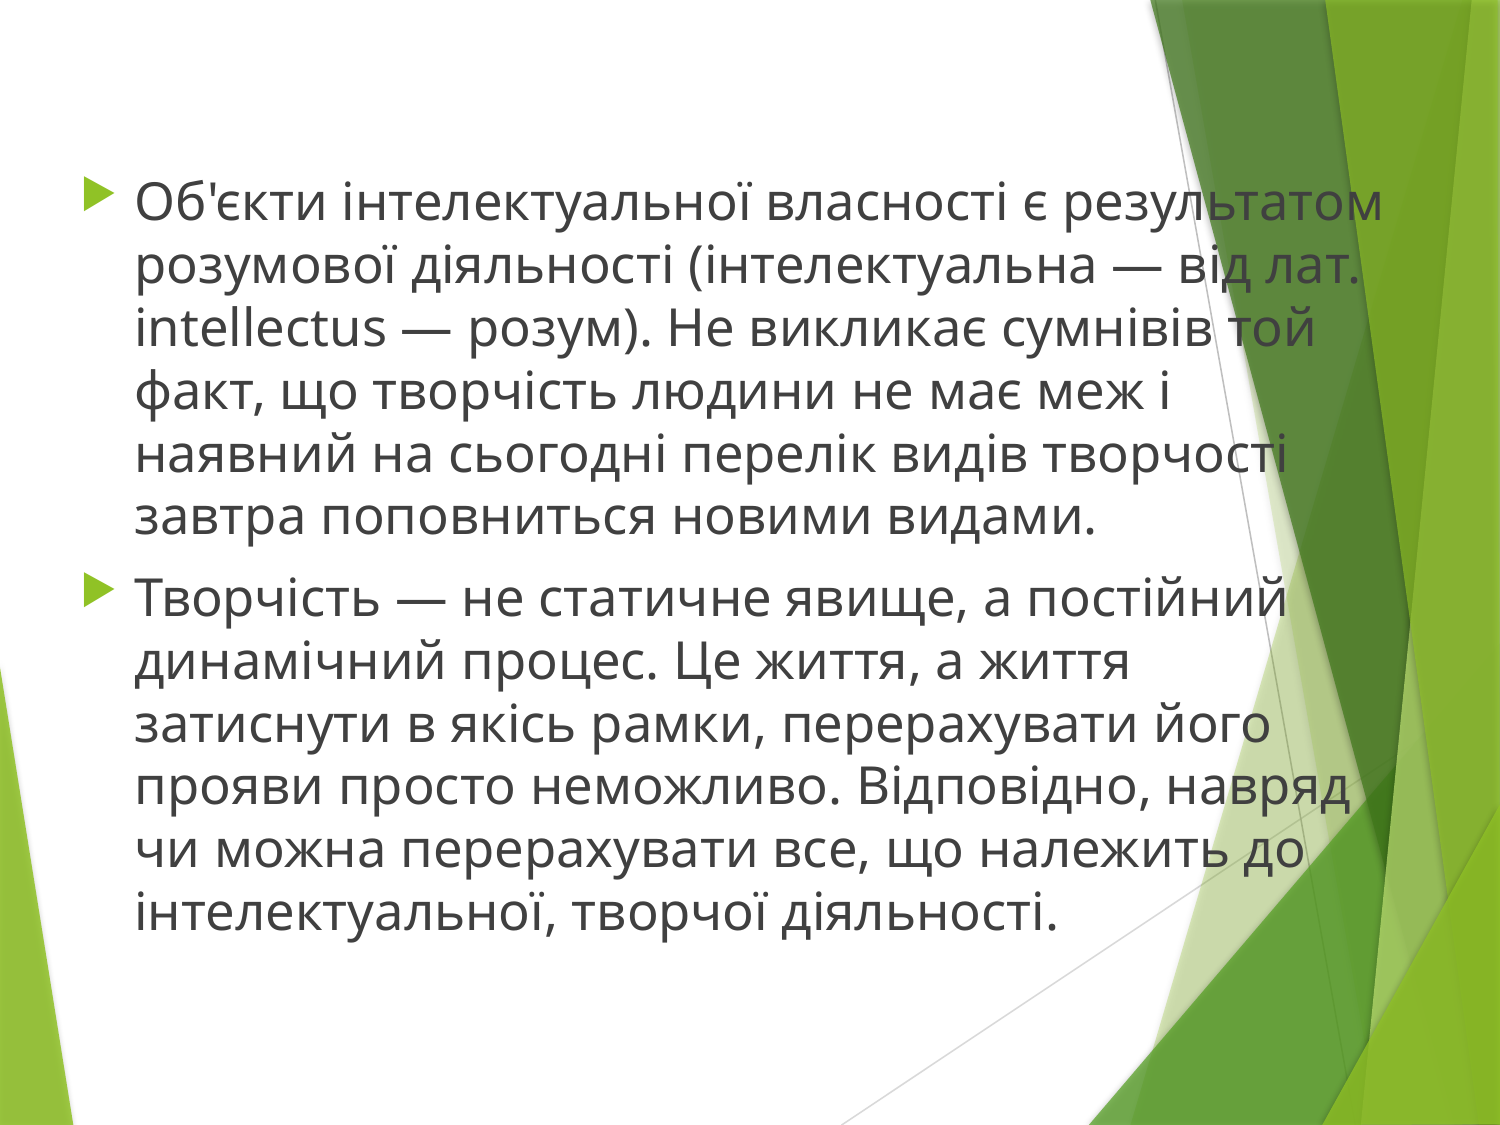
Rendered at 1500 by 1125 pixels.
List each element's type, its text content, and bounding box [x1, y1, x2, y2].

list Об'єкти інтелектуальної власності є результатом розумової діяльності (інтелектуальна — від лат. intellectus — розум). Не викликає сумнівів той факт, що творчість людини не має меж і наявний на сьогодні перелік видів творчості завтра поповниться новими видами. Творчість — не статичне явище, а постійний динамічний процес. Це життя, а життя затиснути в якісь рамки, перерахувати його прояви просто неможливо. Відповідно, навряд чи можна перерахувати все, що належить до інтелектуальної, творчої діяльності. [64, 160, 1412, 991]
